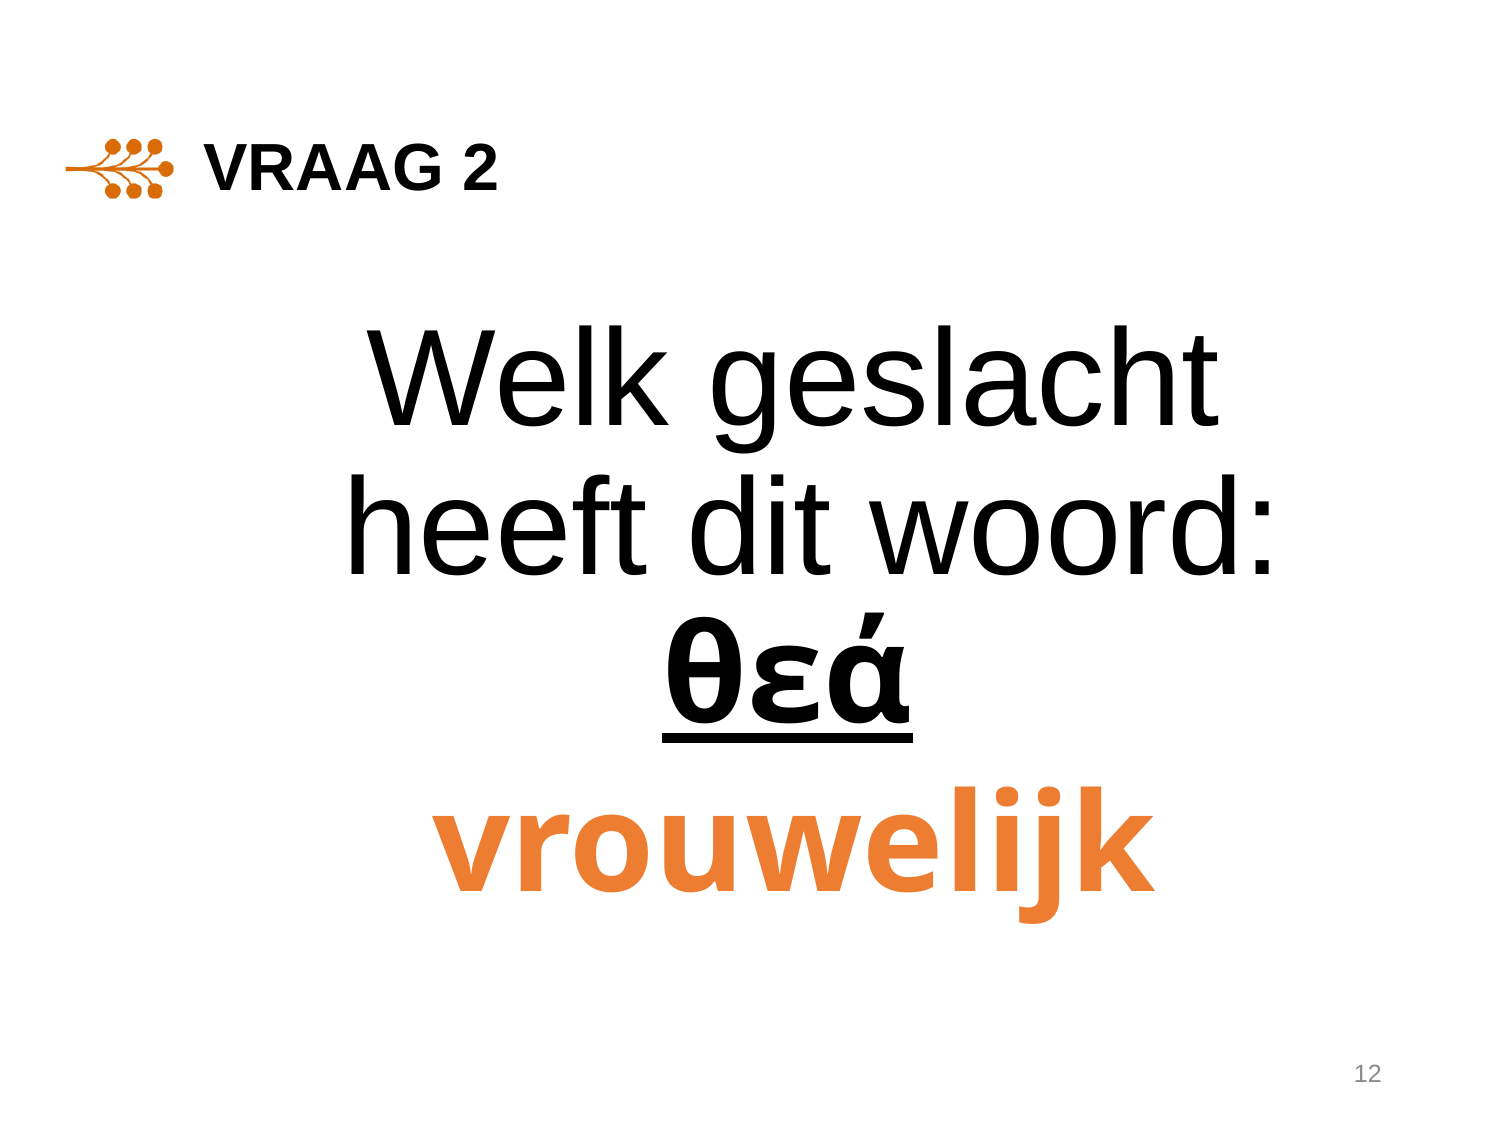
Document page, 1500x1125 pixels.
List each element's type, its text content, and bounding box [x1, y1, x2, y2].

picture [65, 138, 174, 199]
list Welk geslacht heeft dit woord: θεά vrouwelijk [190, 299, 1397, 1014]
title Vraag 2 [188, 59, 1397, 278]
slide_number 12 [1059, 1042, 1397, 1103]
